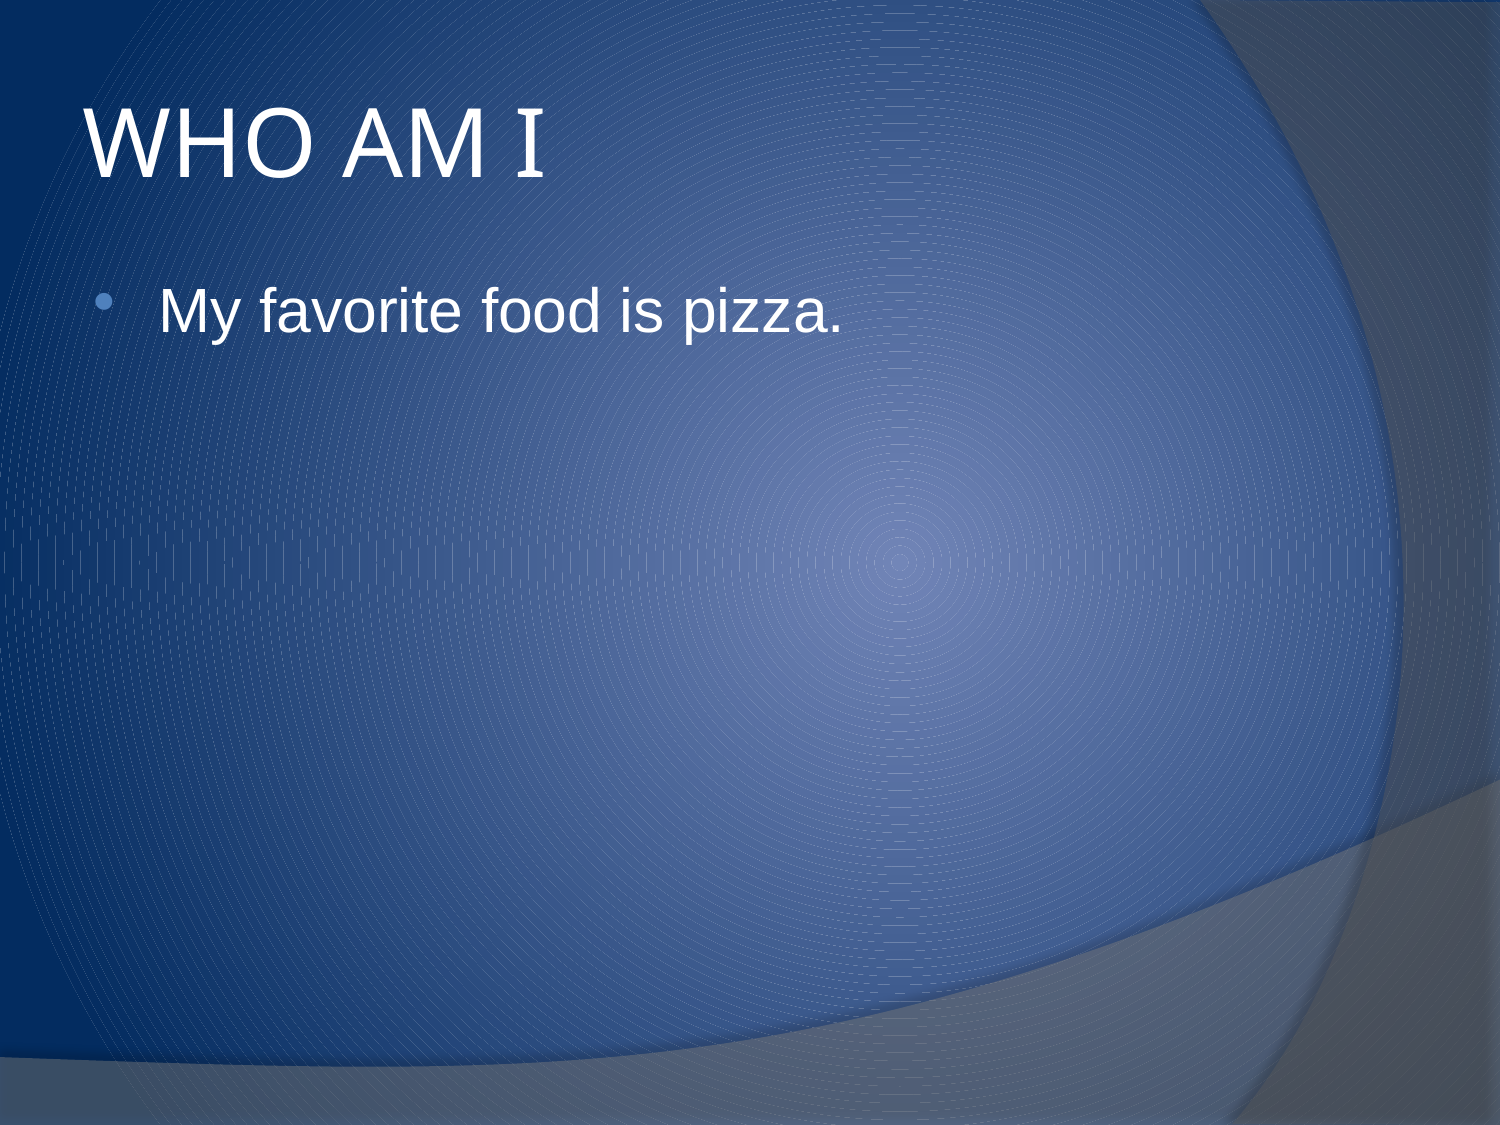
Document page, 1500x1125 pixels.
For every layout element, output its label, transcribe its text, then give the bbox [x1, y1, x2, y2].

title WHO AM I [75, 45, 1300, 233]
list My favorite food is pizza. [75, 262, 1300, 1005]
